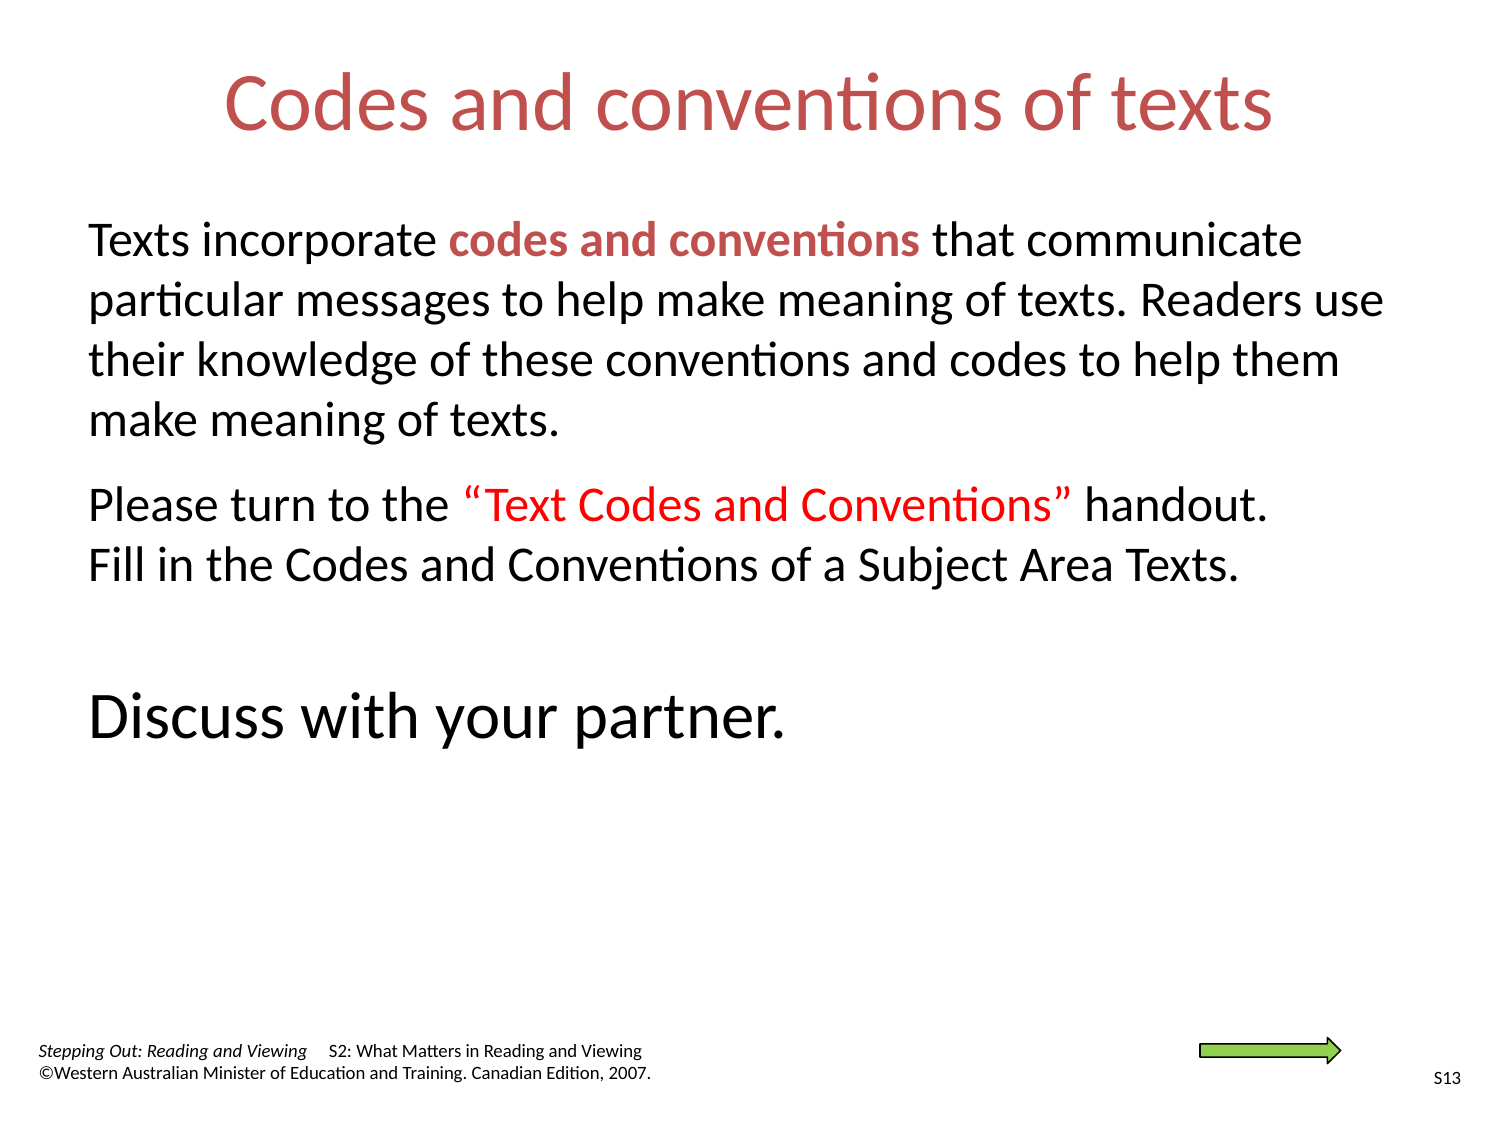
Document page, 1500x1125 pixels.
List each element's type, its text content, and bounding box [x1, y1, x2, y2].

text_box Texts incorporate codes and conventions that communicate particular messages to help make meaning of texts. Readers use their knowledge of these conventions and codes to help them make meaning of texts. Please turn to the “Text Codes and Conventions” handout. Fill in the Codes and Conventions of a Subject Area Texts. Discuss with your partner. [75, 200, 1440, 798]
text_box Codes and conventions of texts [37, 39, 1463, 155]
text_box S13 [1348, 1036, 1475, 1103]
text_box Stepping Out: Reading and Viewing S2: What Matters in Reading and Viewing ©Western Australian Minister of Education and Training. Canadian Edition, 2007. [25, 1031, 963, 1107]
text_box [1200, 1037, 1341, 1064]
